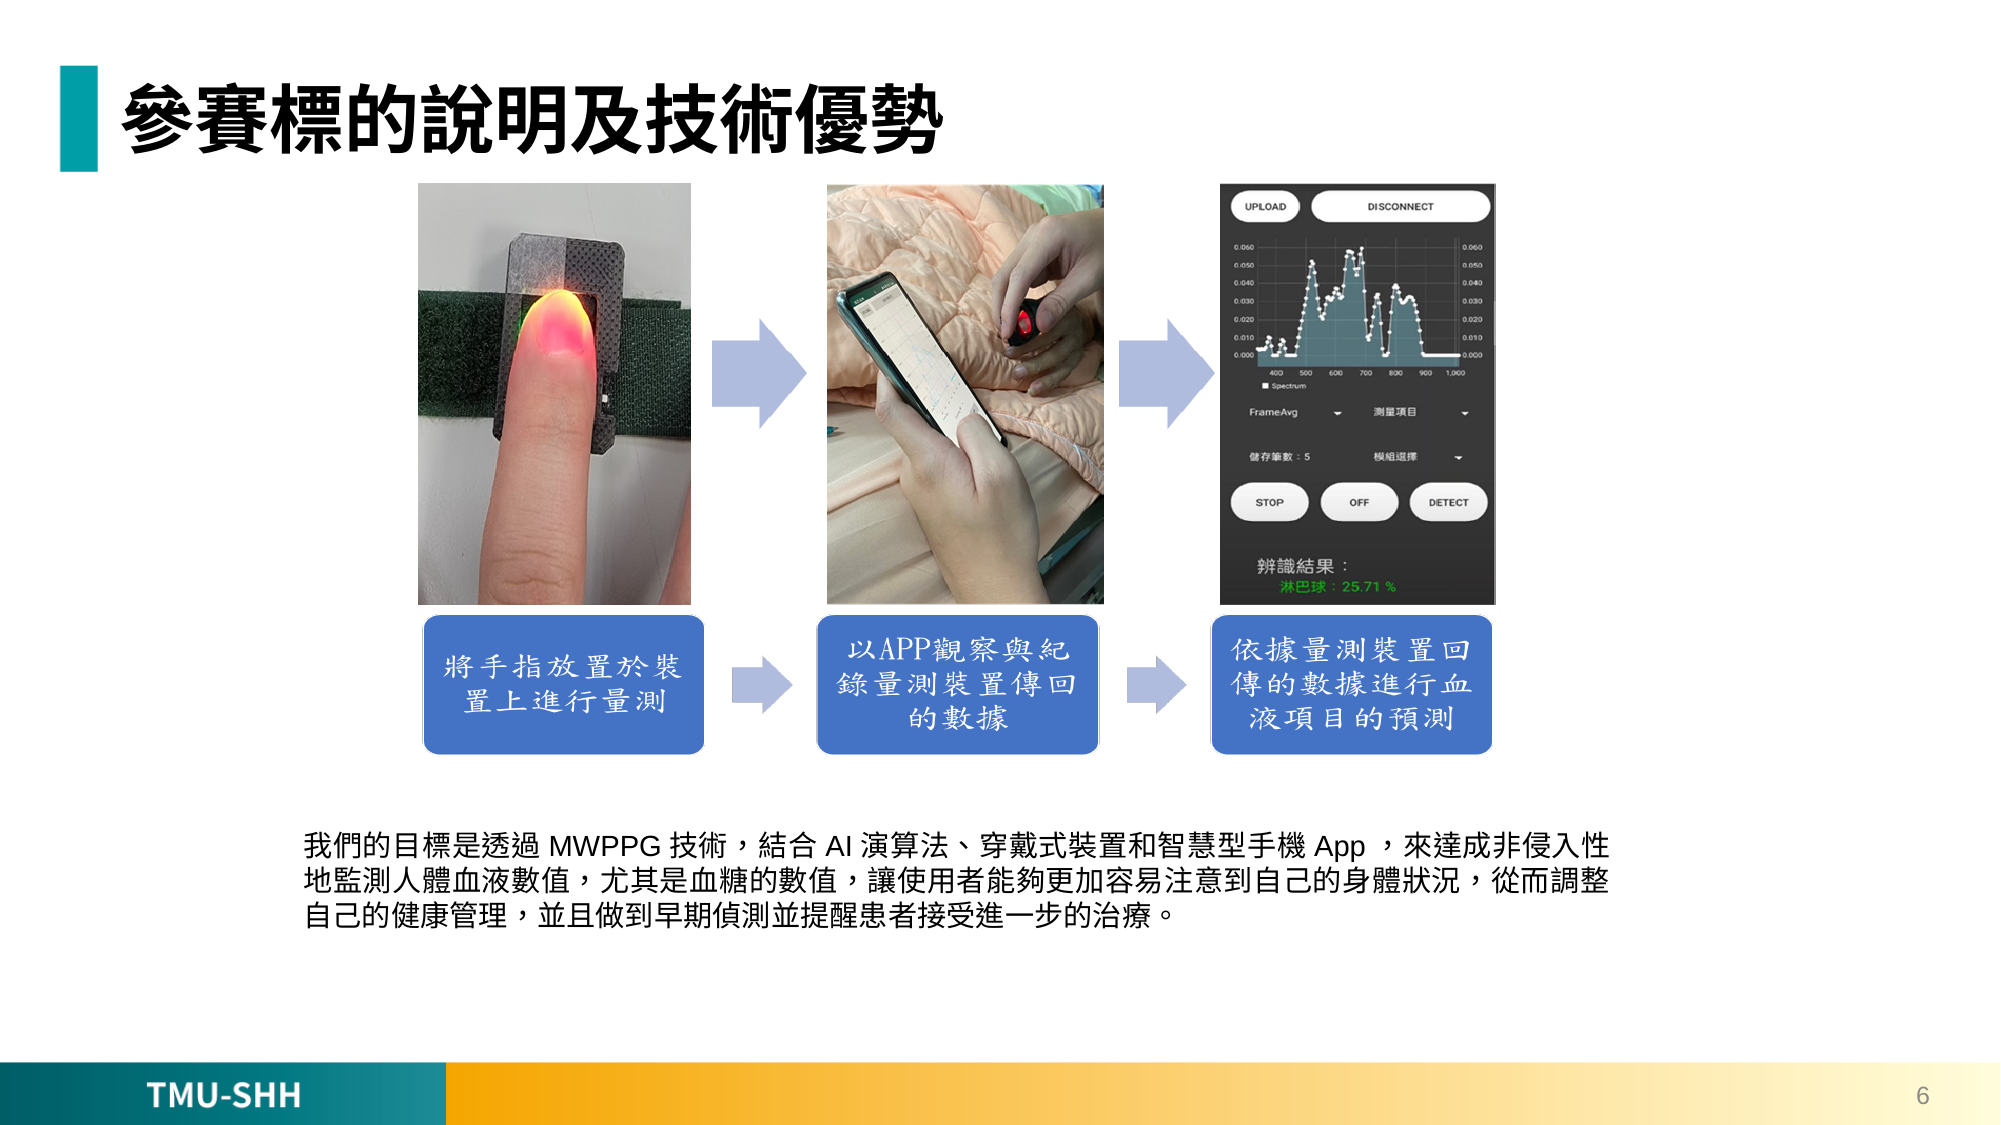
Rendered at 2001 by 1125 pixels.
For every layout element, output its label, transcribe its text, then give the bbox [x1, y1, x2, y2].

title 參賽標的說明及技術優勢 [104, 60, 1945, 174]
picture [0, 0, 2001, 1125]
text_box 我們的目標是透過MWPPG技術，結合AI演算法、穿戴式裝置和智慧型手機App，來達成非侵入性地監測人體血液數值，尤其是血糖的數值，讓使用者能夠更加容易注意到自己的身體狀況，從而調整自己的健康管理，並且做到早期偵測並提醒患者接受進一步的治療。 [288, 820, 1626, 940]
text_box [418, 183, 1496, 770]
slide_number 6 [1740, 1065, 1945, 1125]
